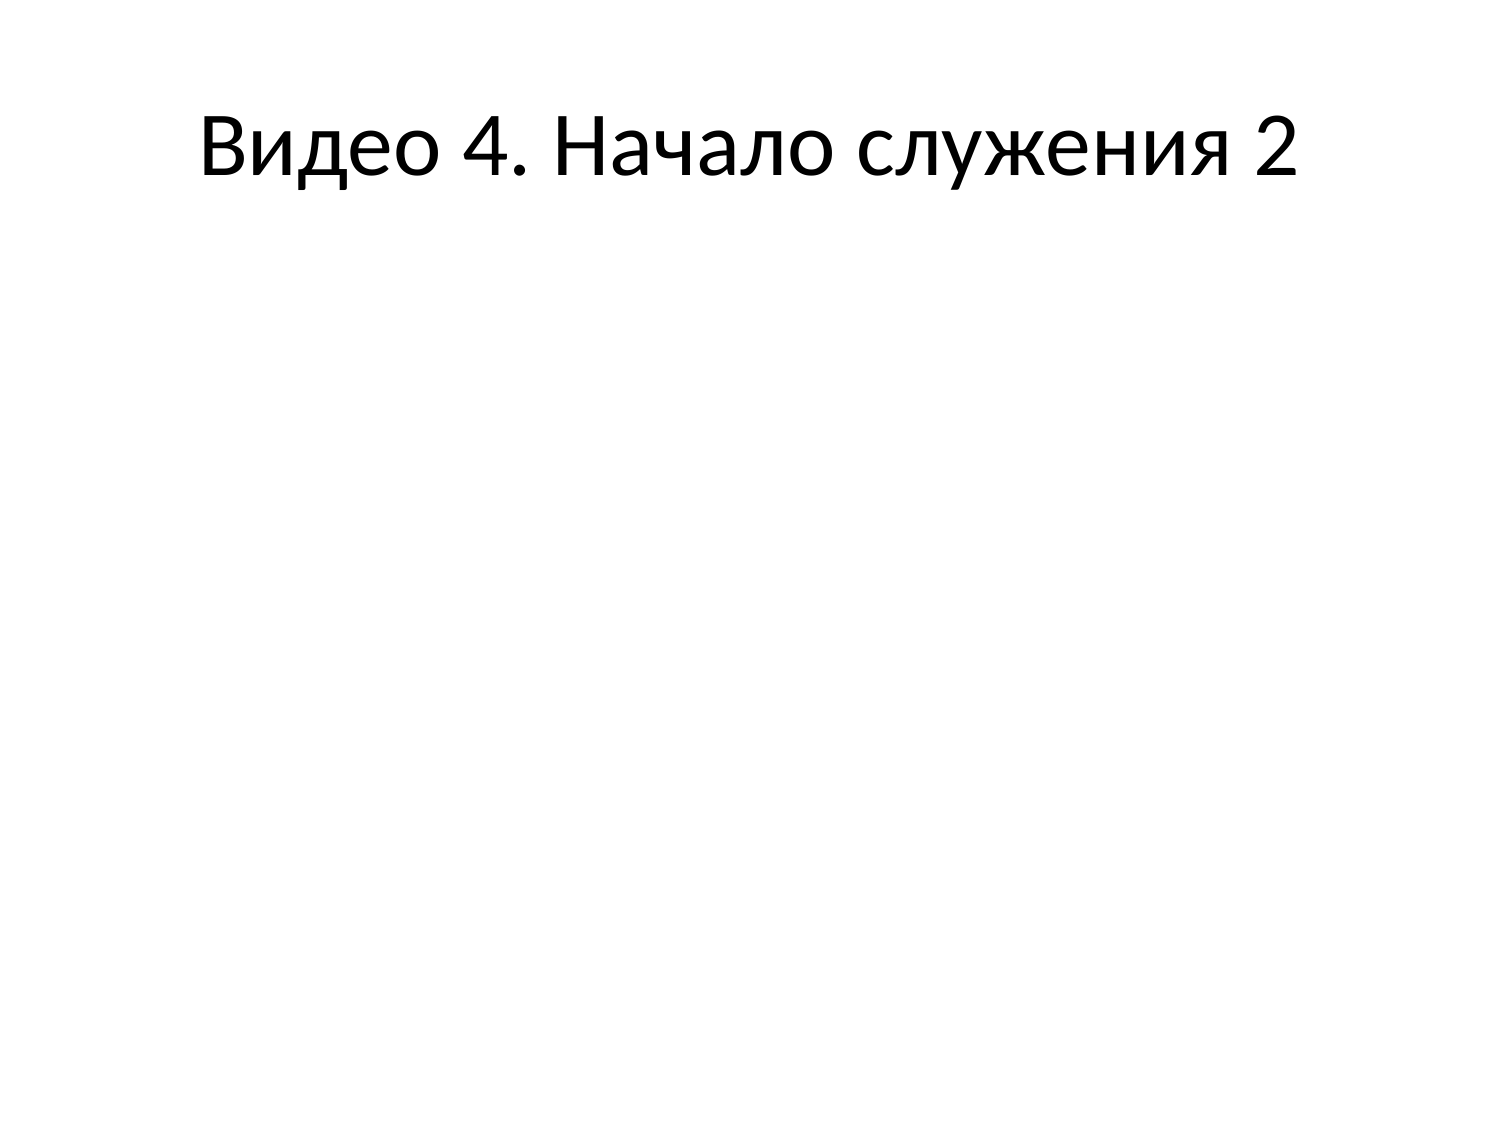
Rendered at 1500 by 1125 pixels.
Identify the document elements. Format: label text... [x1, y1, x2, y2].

title Видео 4. Начало служения 2 [75, 45, 1425, 233]
